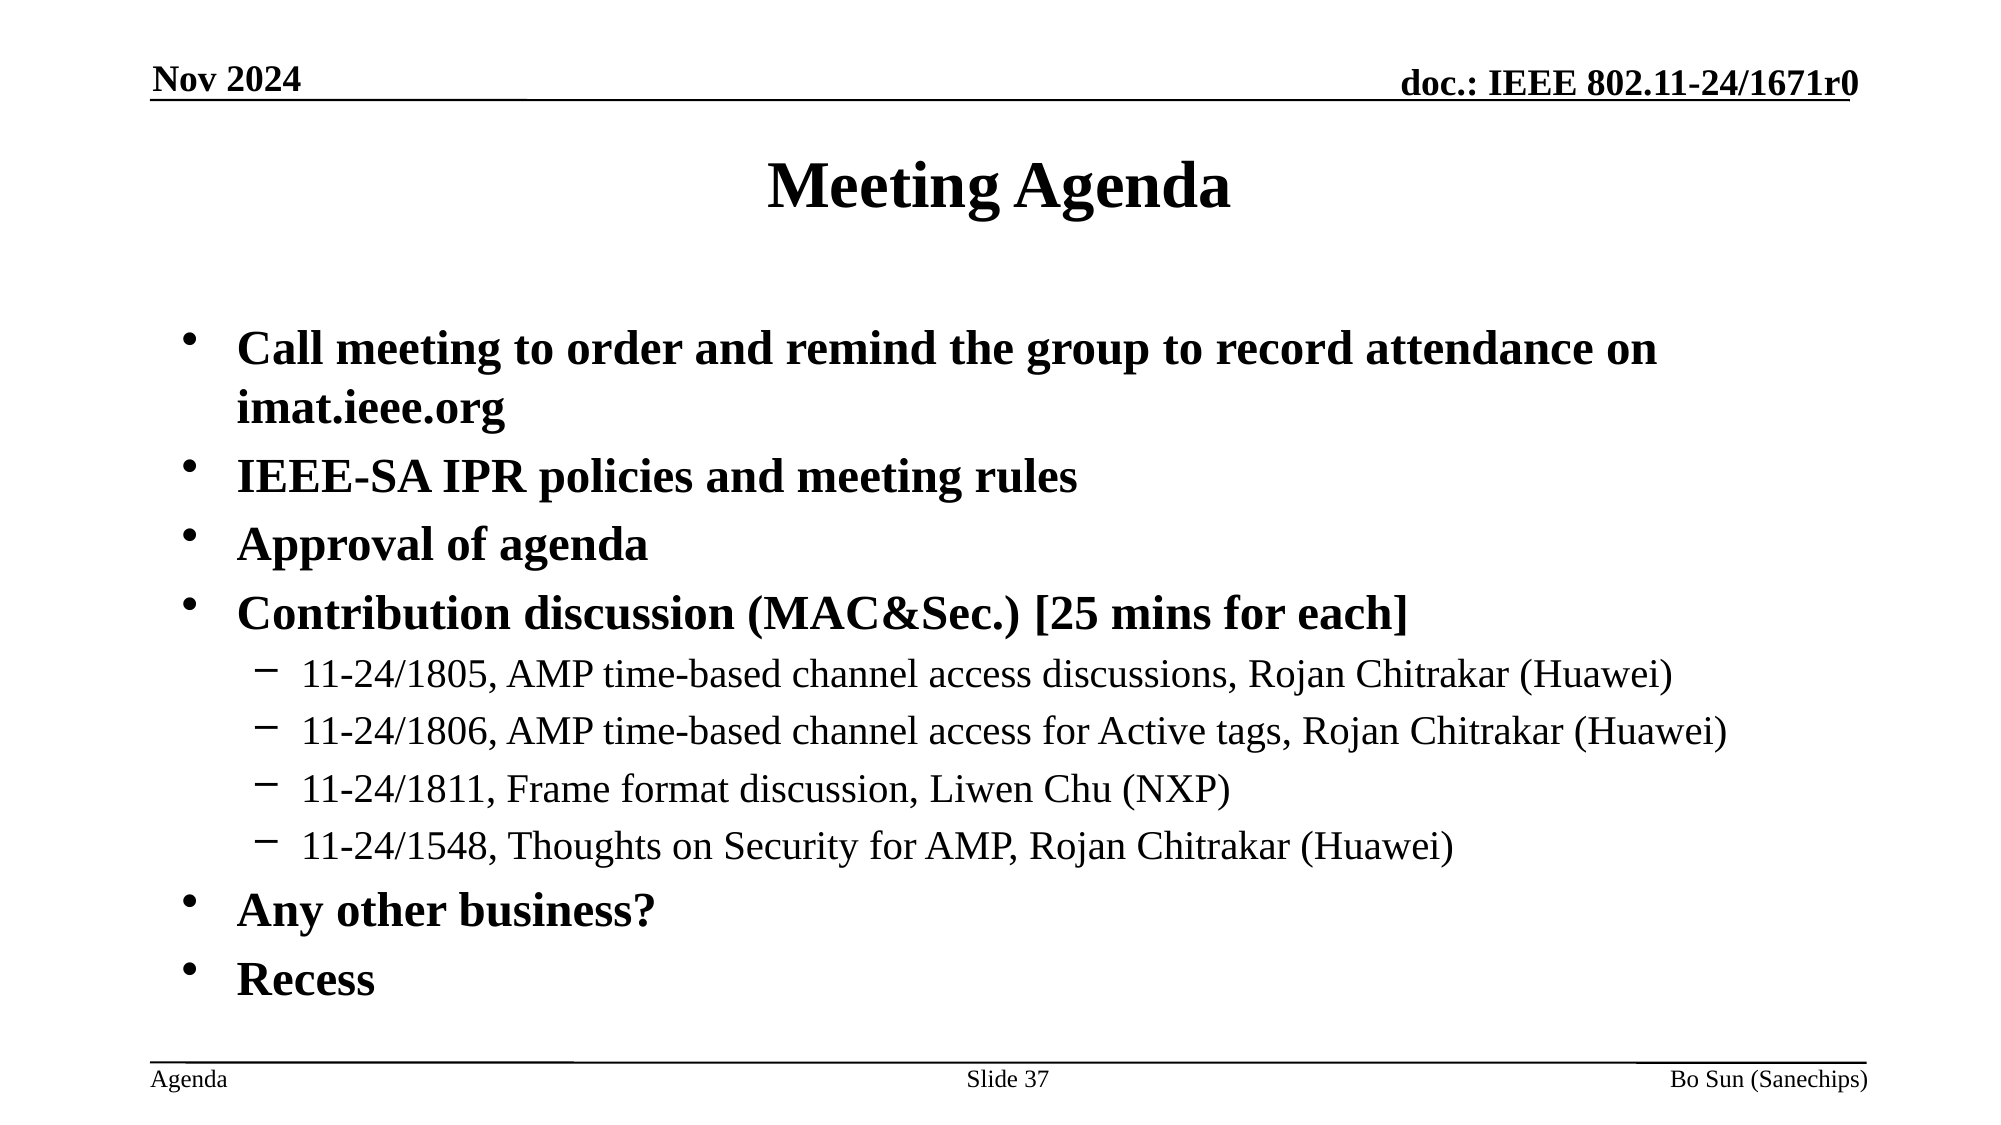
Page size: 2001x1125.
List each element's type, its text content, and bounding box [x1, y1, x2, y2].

slide_number Slide [949, 1061, 1067, 1123]
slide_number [152, 54, 563, 100]
text_box Meeting Agenda [362, 99, 1638, 262]
text_box Call meeting to order and remind the group to record attendance on imat.ieee.org IEEE-SA IPR policies and meeting rules Approval of agenda Contribution discussion (MAC&Sec.) [25 mins for each] 11-24/1805, AMP time-based channel access discussions, Rojan Chitrakar (Huawei) 11-24/1806, AMP time-based channel access for Active tags, Rojan Chitrakar (Huawei) 11-24/1811, Frame format discussion, Liwen Chu (NXP) 11-24/1548, Thoughts on Security for AMP, Rojan Chitrakar (Huawei) Any other business? Recess [166, 308, 1869, 1019]
footer Bo Sun (Sanechips) [1171, 1061, 1869, 1093]
